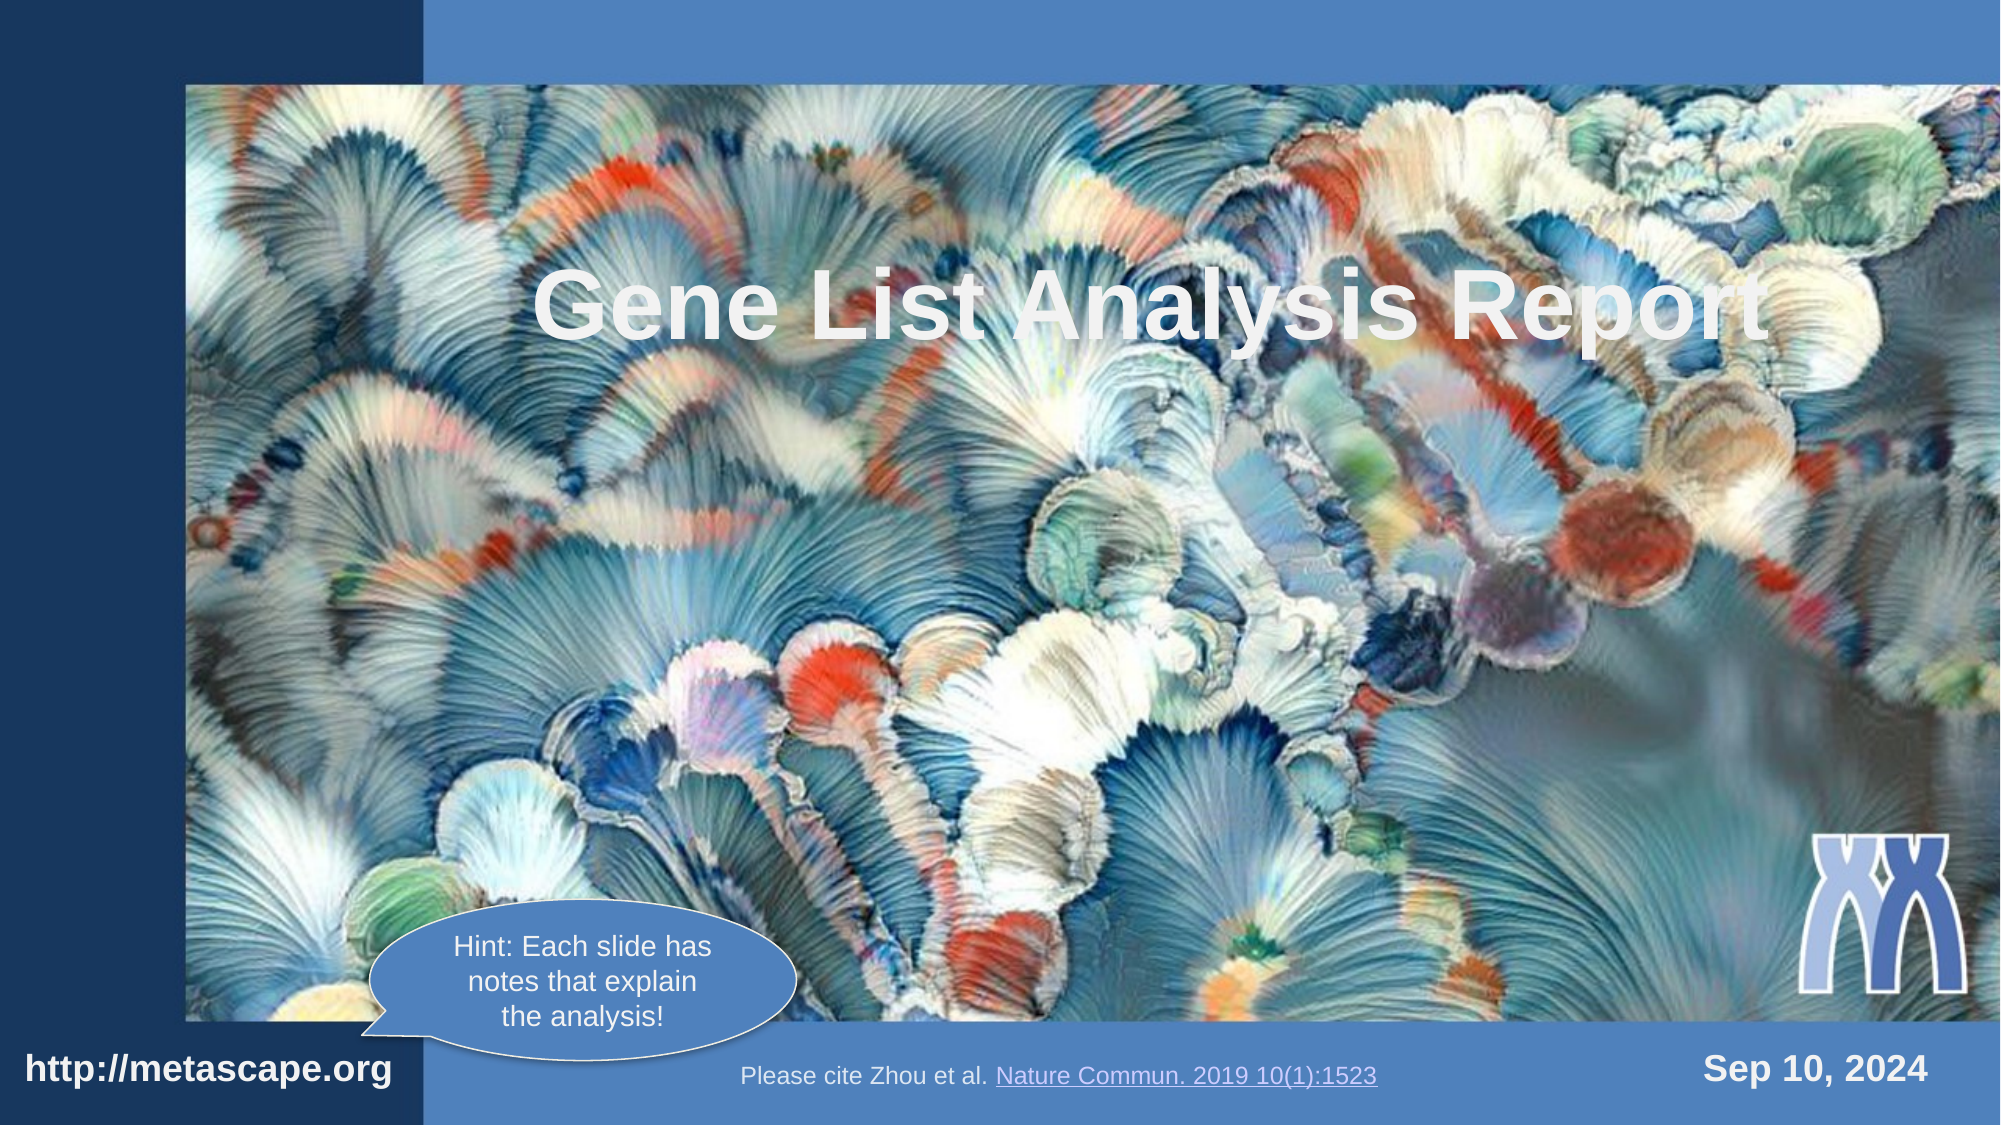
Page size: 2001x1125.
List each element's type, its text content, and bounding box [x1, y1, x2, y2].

text_box Sep 10, 2024 [1688, 1036, 1943, 1097]
text_box Hint: Each slide has notes that explain the analysis! [360, 898, 798, 1062]
text_box Please cite Zhou et al. Nature Commun. 2019 10(1):1523 [725, 1052, 1393, 1097]
text_box Gene List Analysis Report [516, 261, 1811, 338]
picture [0, 0, 2001, 1125]
text_box http://metascape.org [9, 1036, 409, 1097]
